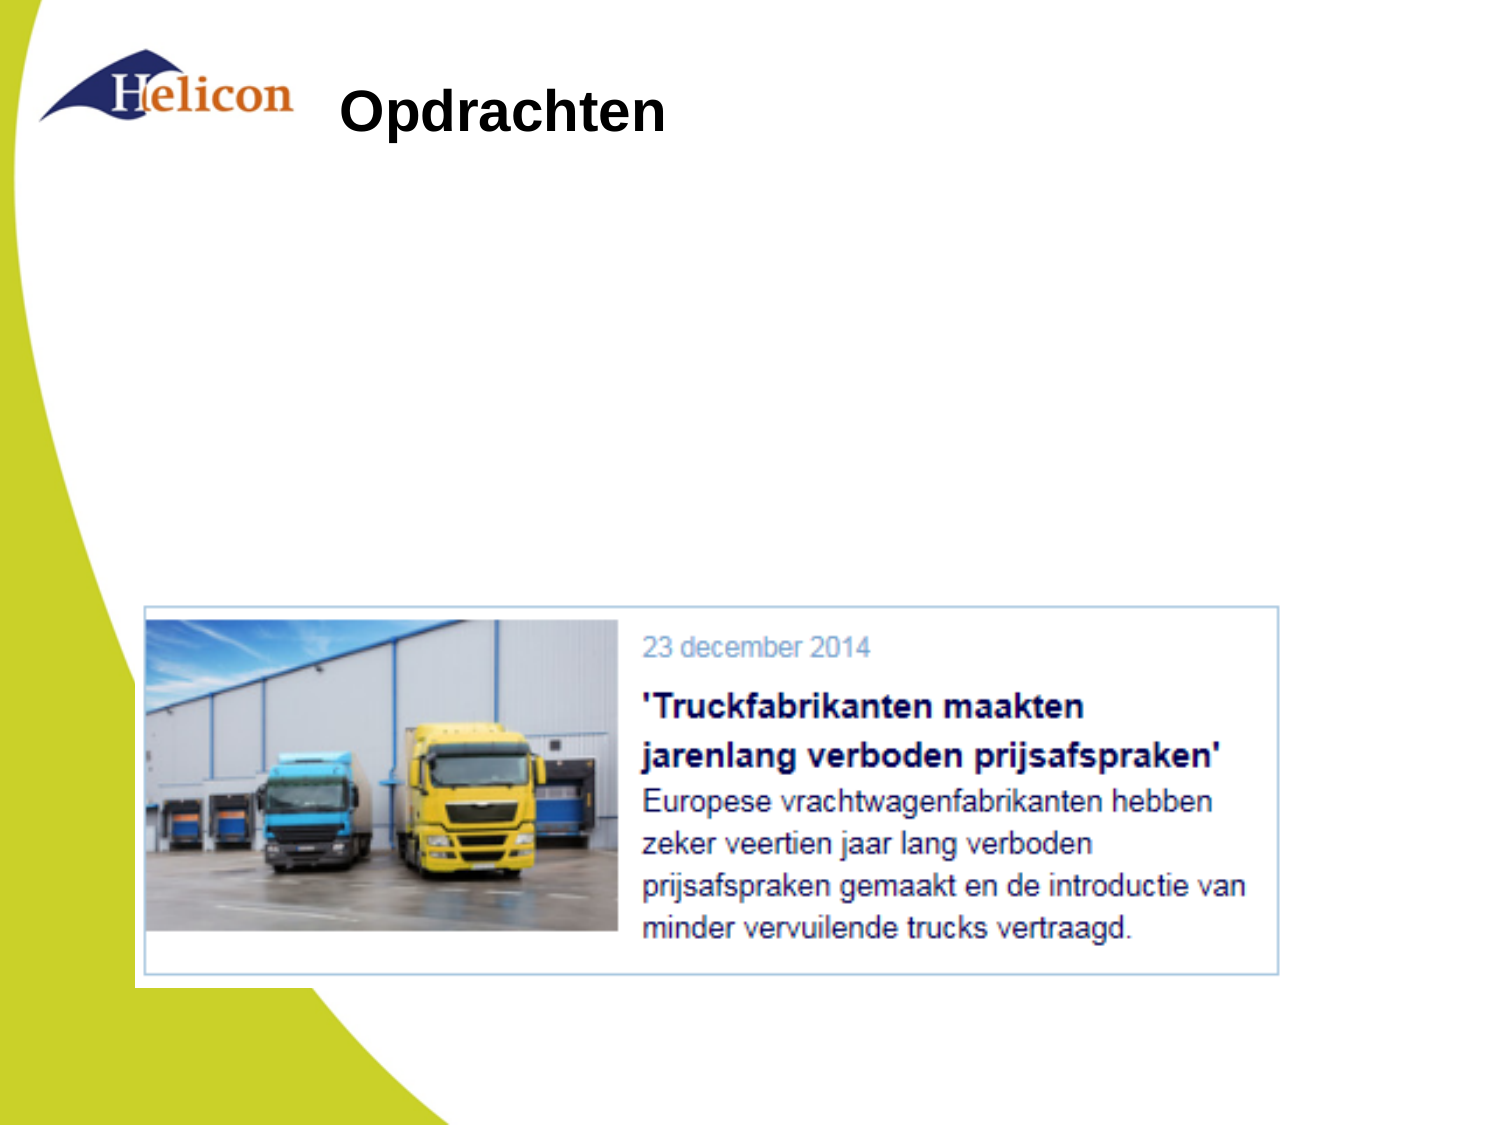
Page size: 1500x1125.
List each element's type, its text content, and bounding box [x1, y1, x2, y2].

picture [0, 0, 1500, 1125]
title Opdrachten [324, 54, 1415, 161]
